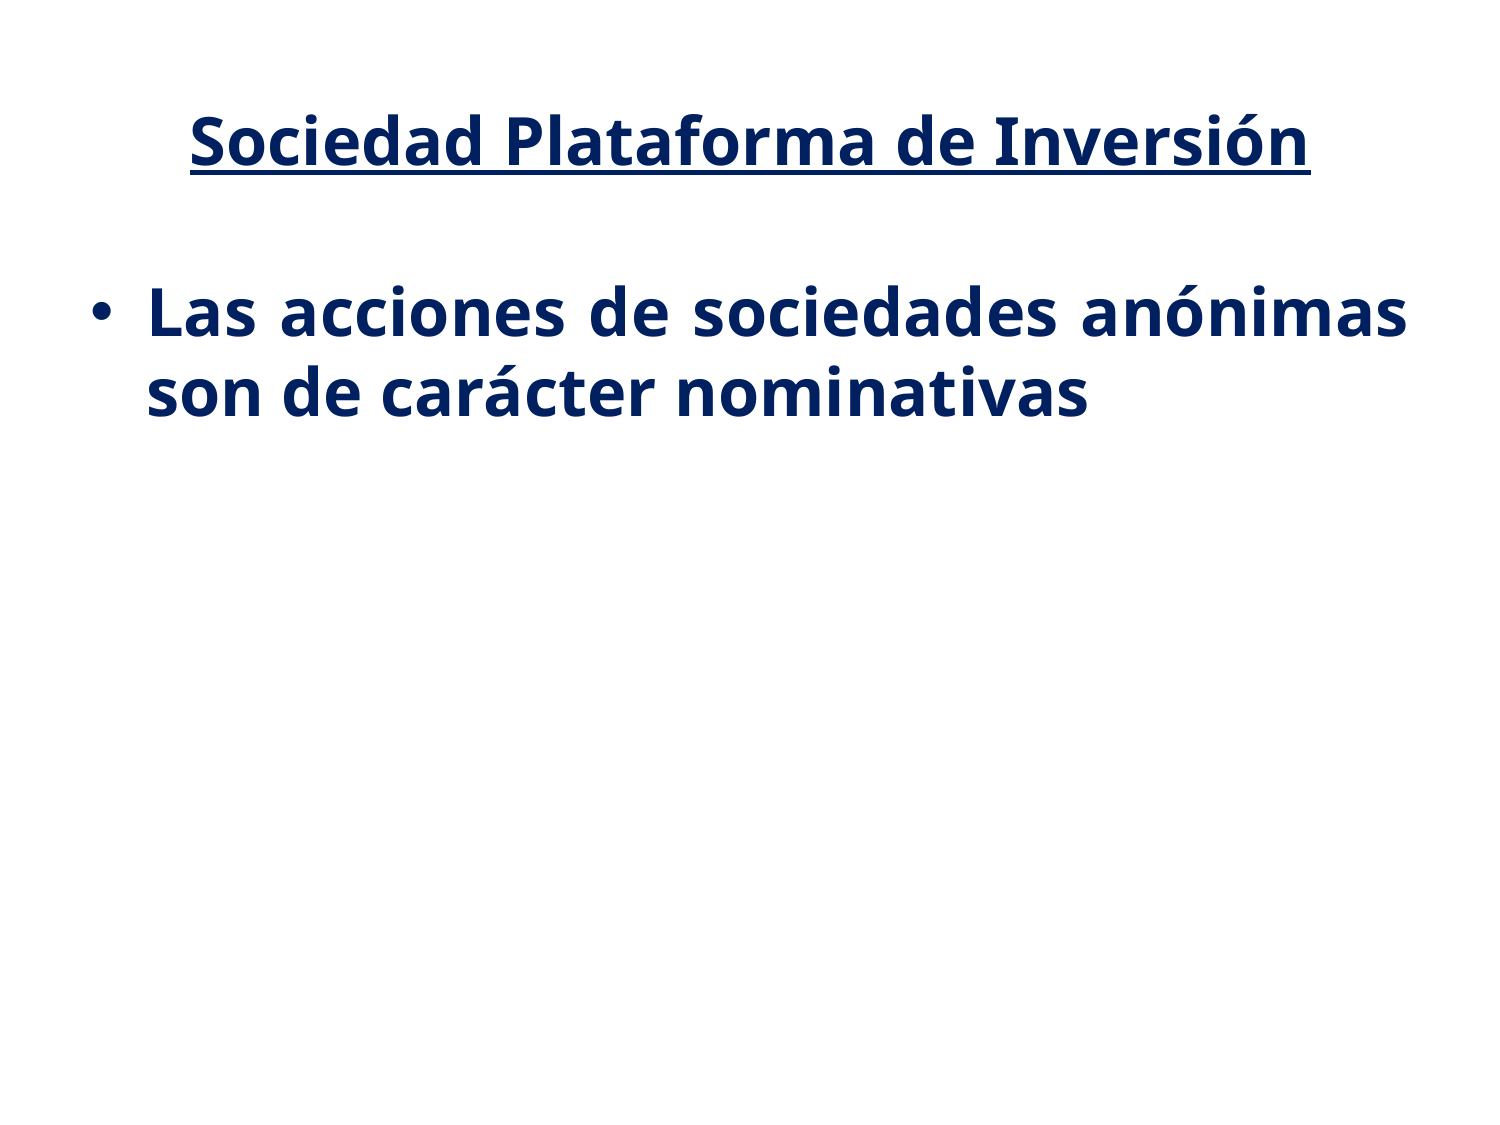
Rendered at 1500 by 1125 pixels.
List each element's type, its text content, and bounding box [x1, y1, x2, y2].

list Las acciones de sociedades anónimas son de carácter nominativas [74, 262, 1426, 1006]
title Sociedad Plataforma de Inversión [74, 44, 1426, 233]
